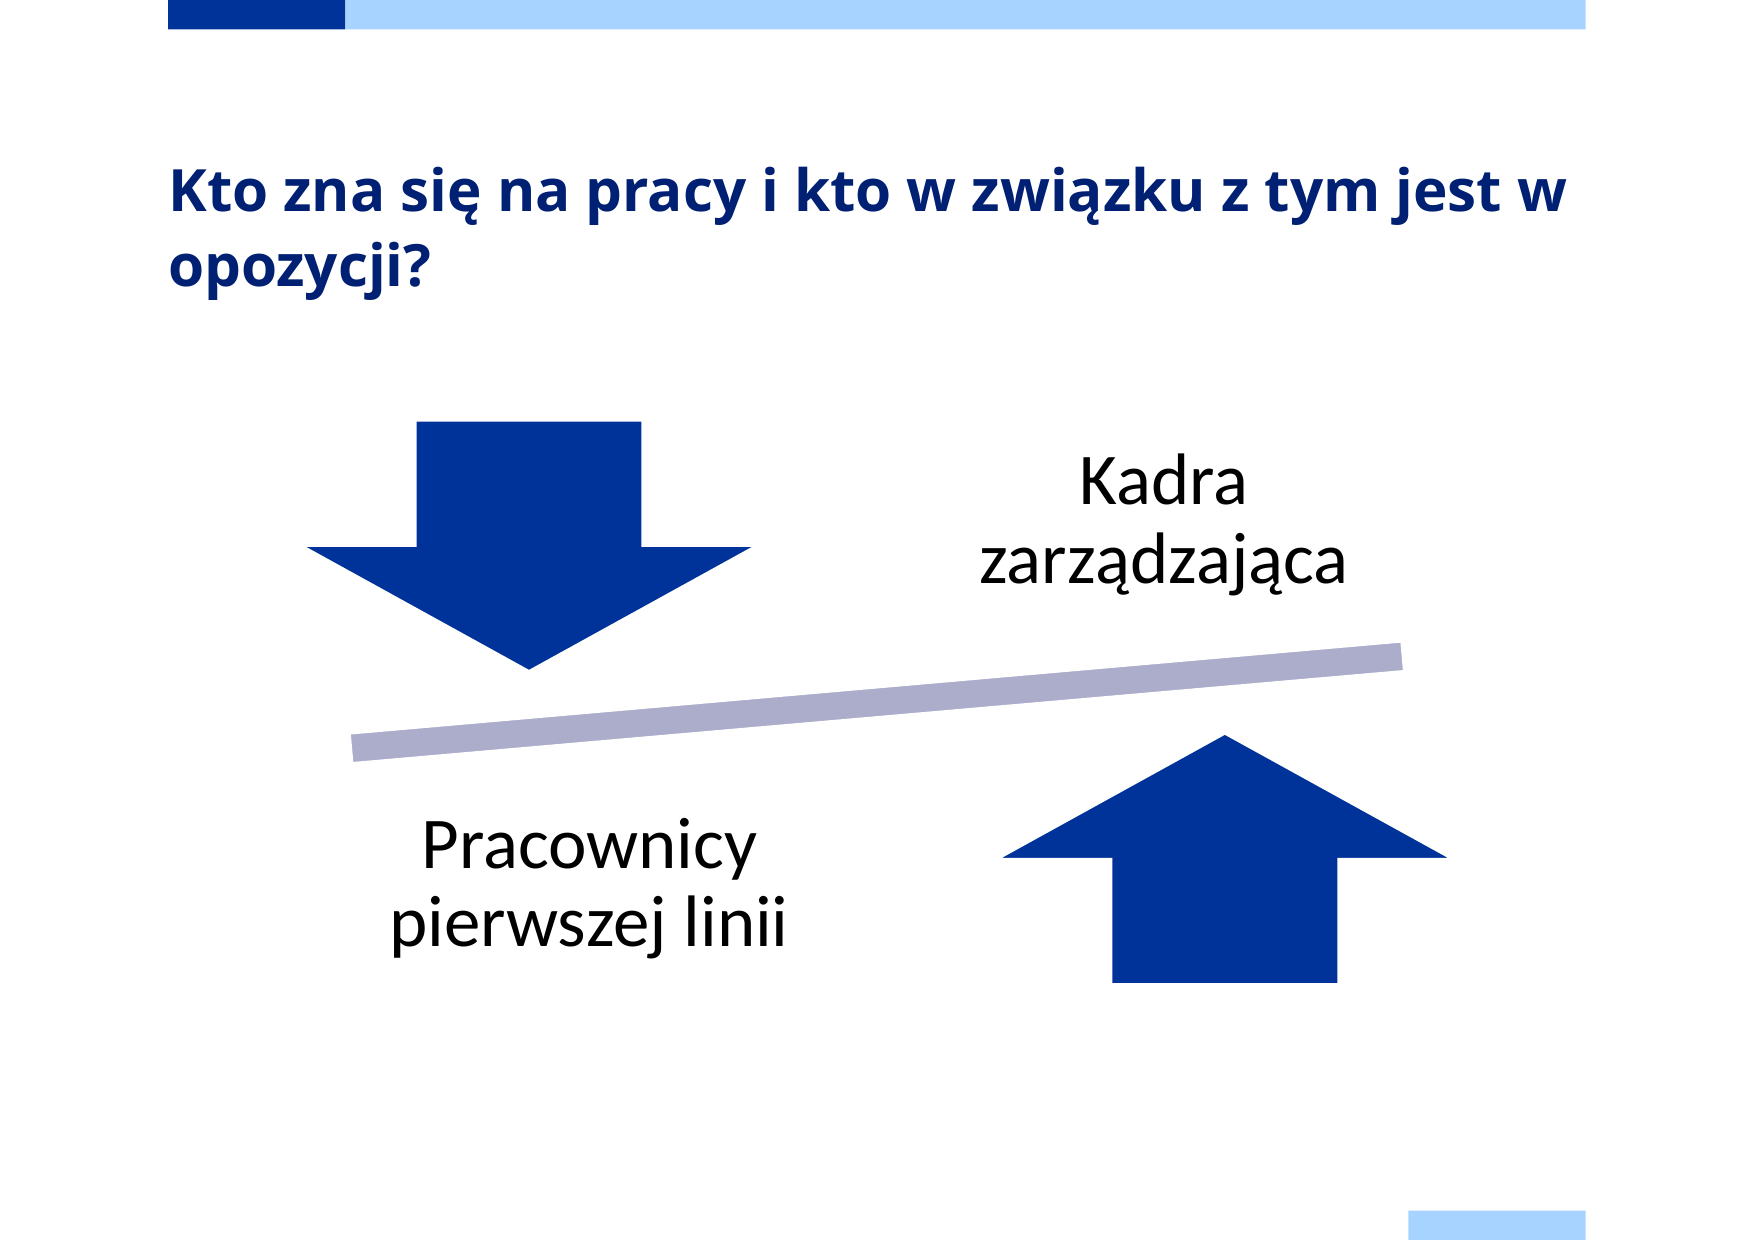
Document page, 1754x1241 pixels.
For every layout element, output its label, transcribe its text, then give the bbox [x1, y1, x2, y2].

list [120, 389, 1634, 1016]
title Kto zna się na pracy i kto w związku z tym jest w opozycji? [168, 147, 1586, 325]
